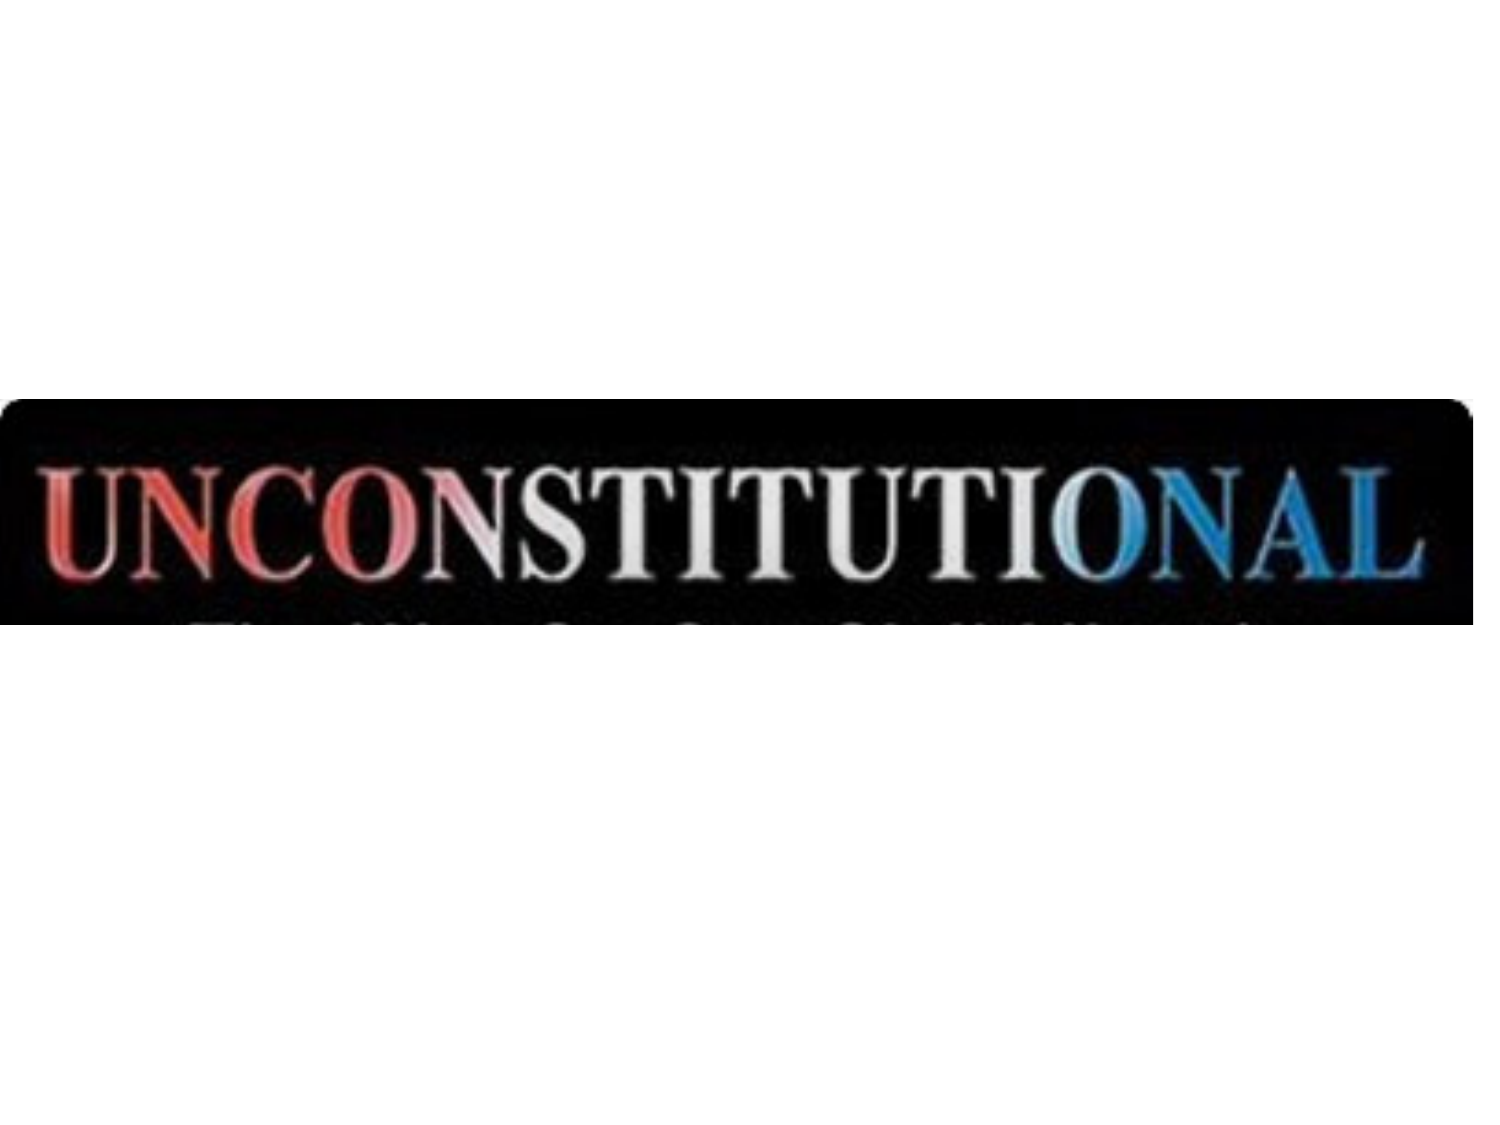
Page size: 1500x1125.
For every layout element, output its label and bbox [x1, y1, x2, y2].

picture [0, 399, 1474, 626]
